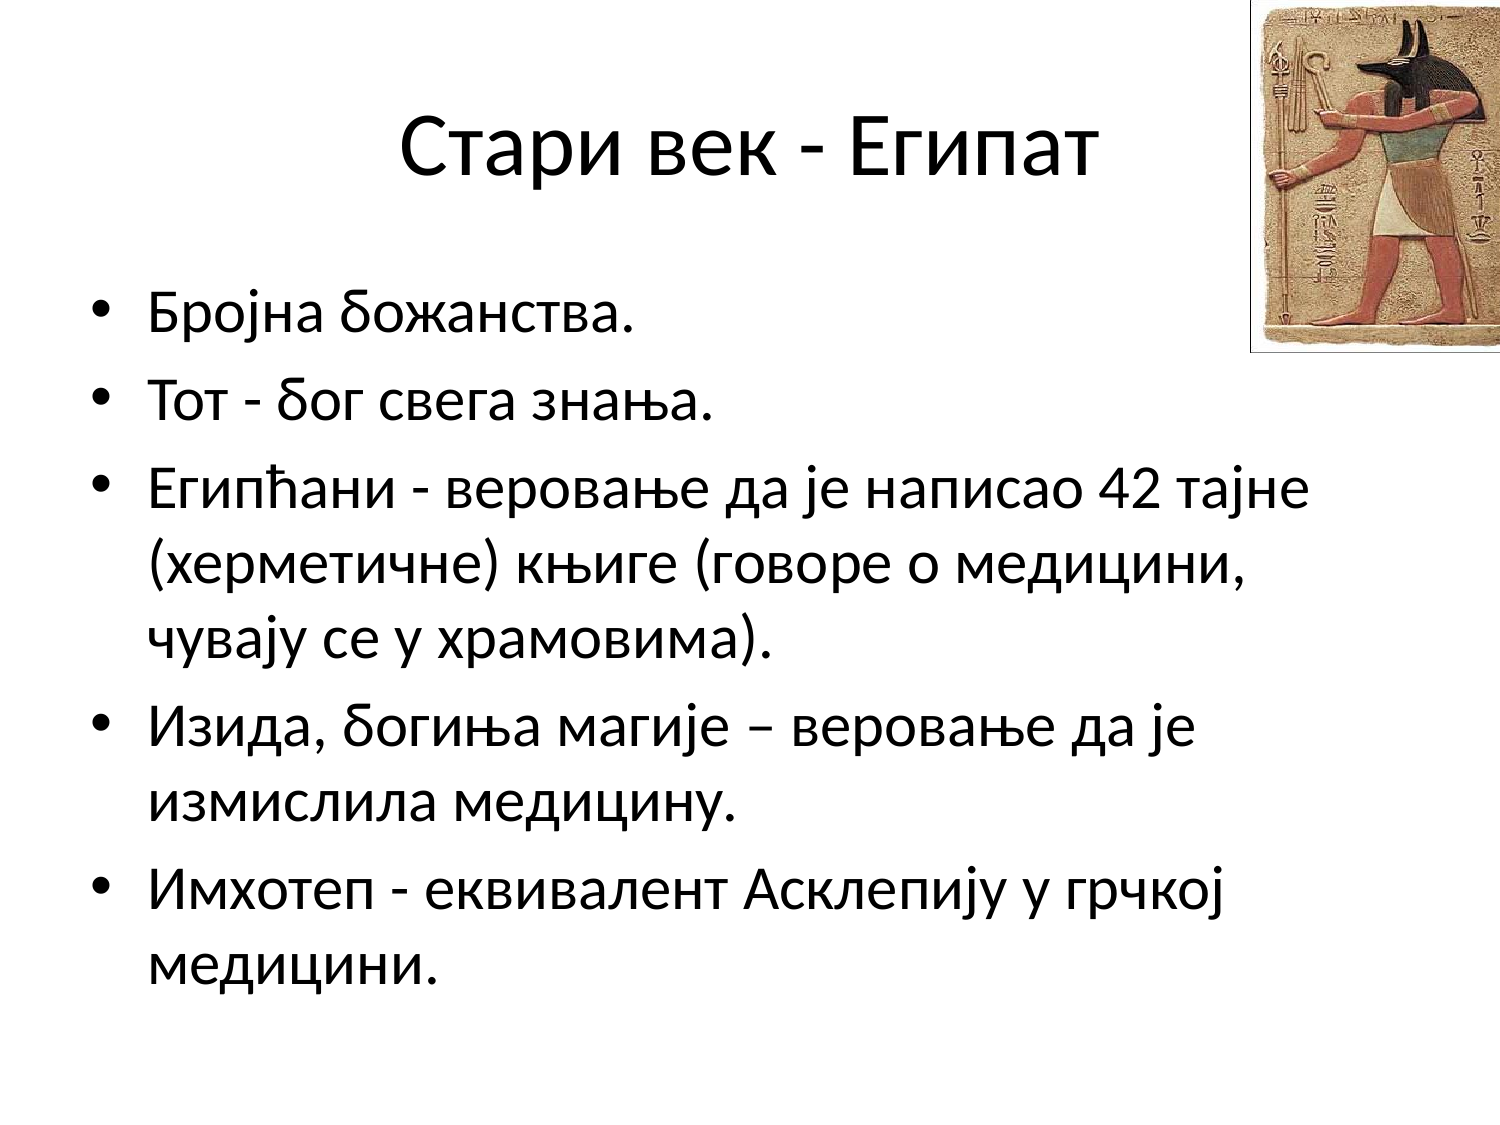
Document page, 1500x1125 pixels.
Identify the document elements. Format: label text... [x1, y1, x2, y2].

list Бројна божанства. Тот - бог свега знања. Египћани - веровање да је написао 42 тајне (херметичне) књиге (говоре о медицини, чувају се у храмовима). Изида, богиња магије – веровање да је измислила медицину. Имхотеп - еквивалент Асклепију у грчкој медицини. [75, 262, 1425, 1005]
picture [1249, 0, 1500, 353]
title Стари век - Египат [75, 45, 1244, 233]
